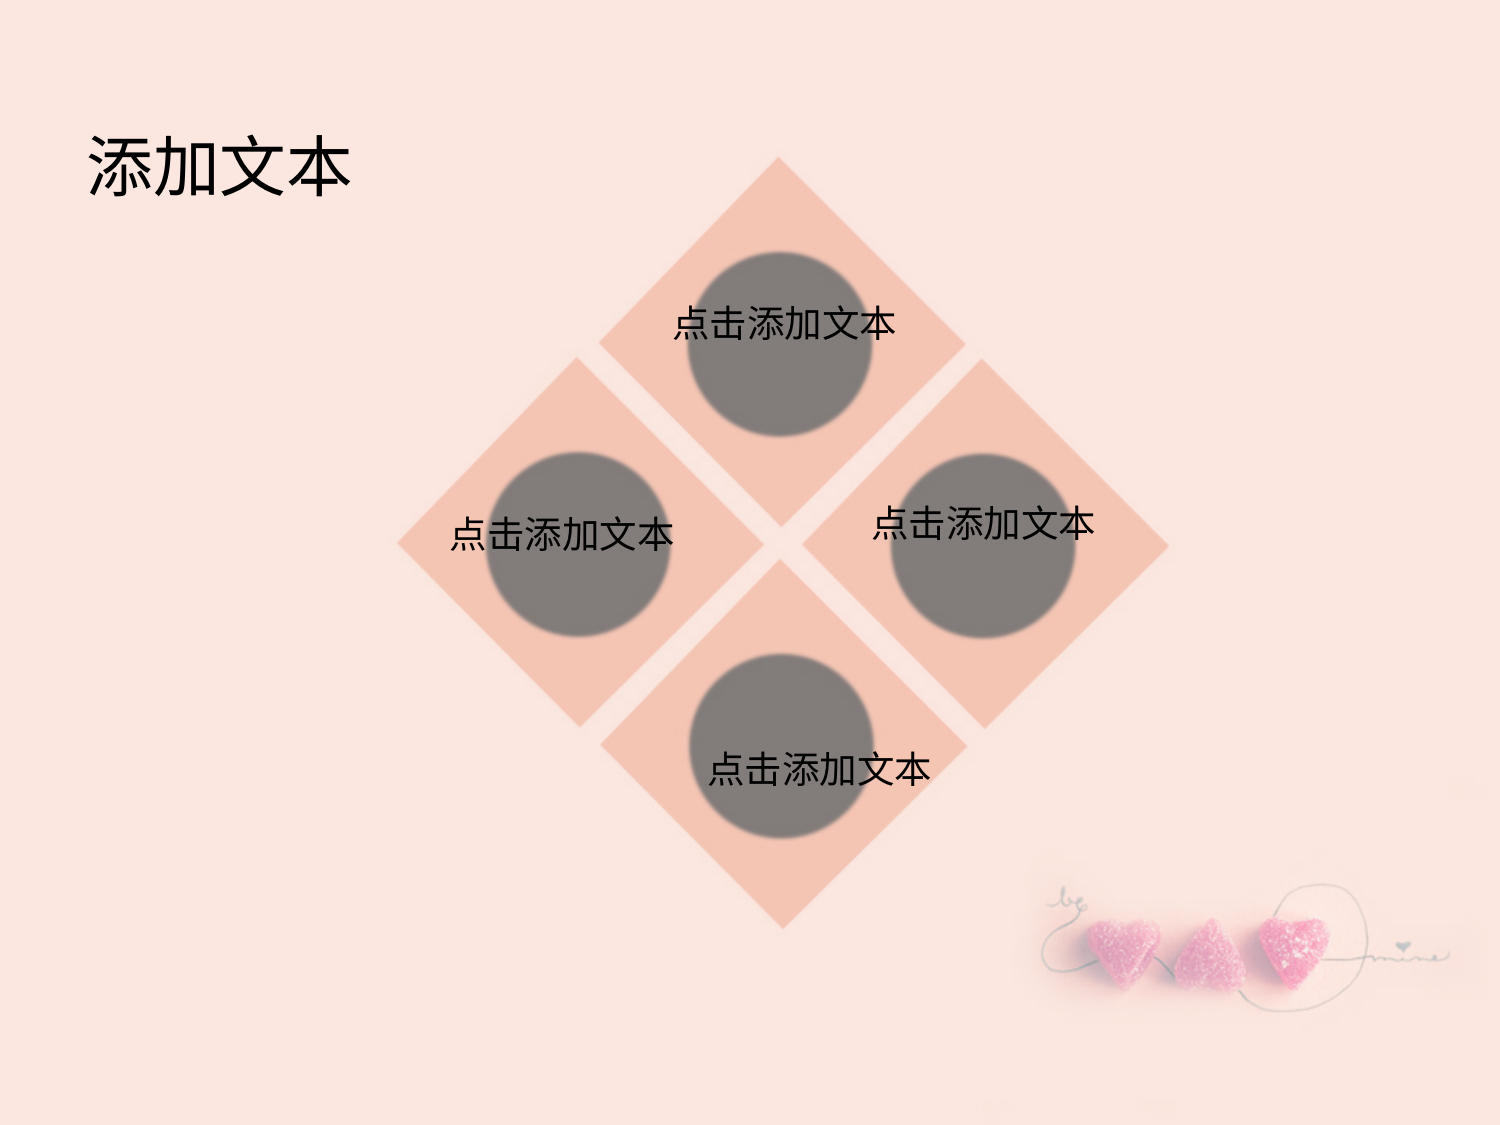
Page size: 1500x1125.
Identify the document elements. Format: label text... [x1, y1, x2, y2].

text_box 点击添加文本 [692, 738, 948, 798]
text_box 点击添加文本 [856, 492, 1112, 552]
text_box 点击添加文本 [434, 503, 690, 564]
picture [0, 0, 1500, 1125]
text_box 添加文本 [71, 117, 369, 212]
text_box 点击添加文本 [657, 292, 913, 353]
